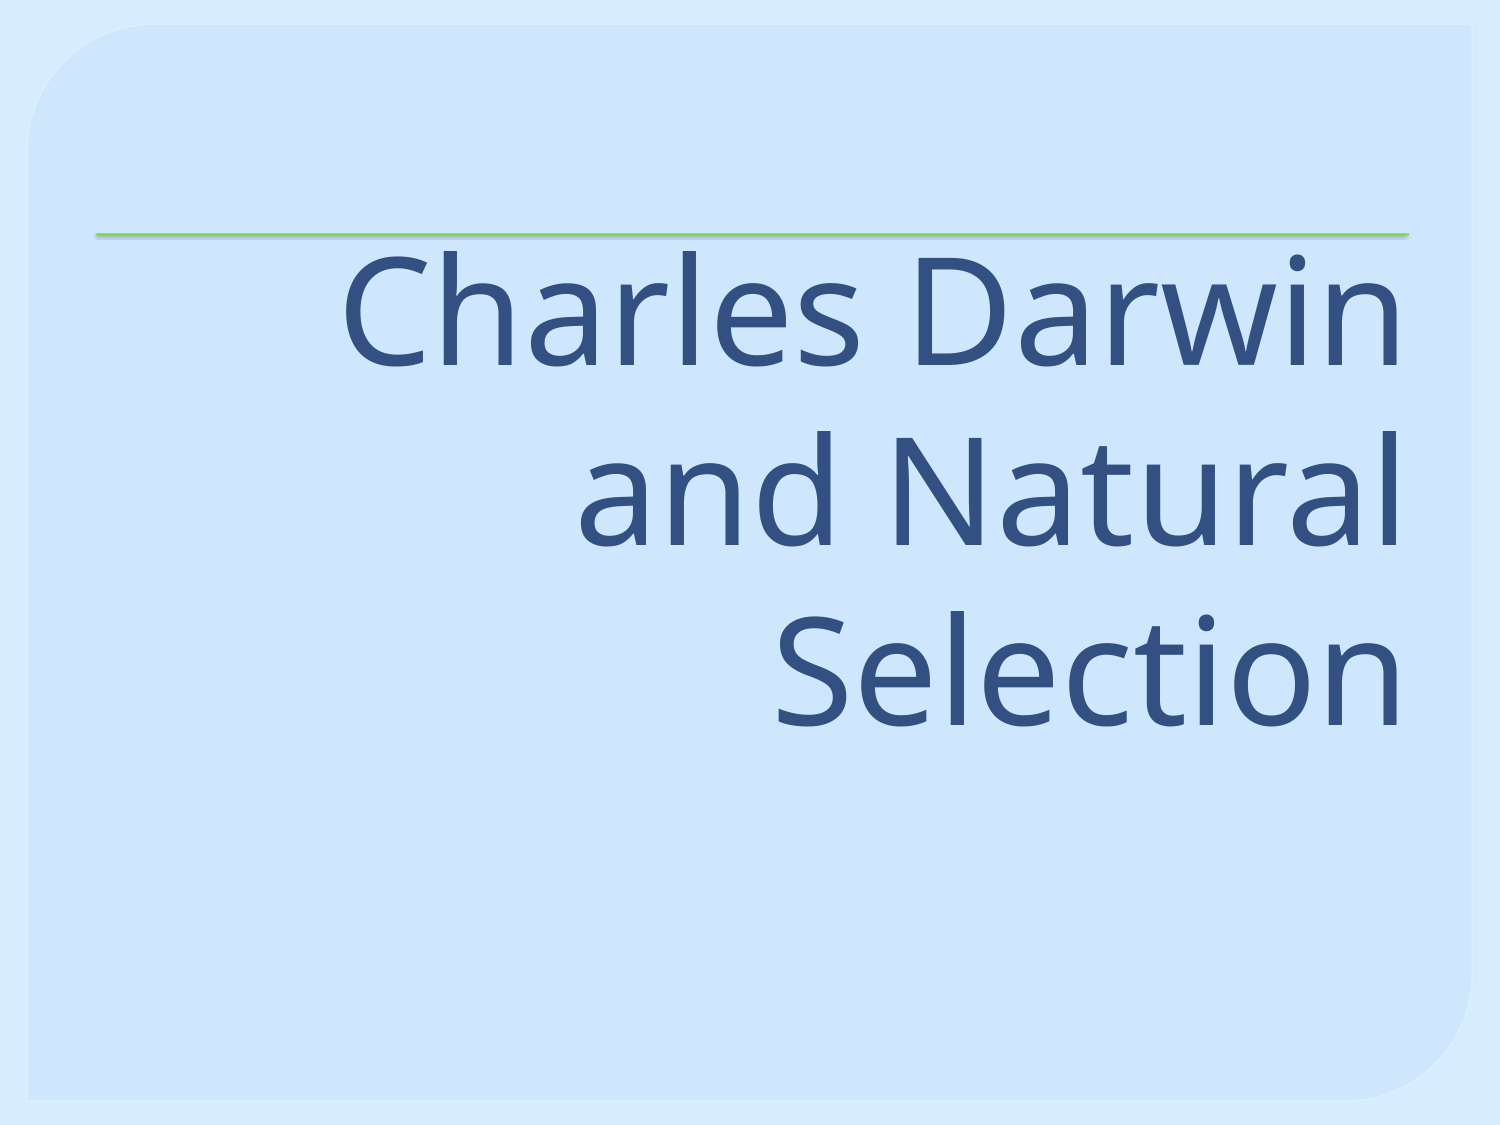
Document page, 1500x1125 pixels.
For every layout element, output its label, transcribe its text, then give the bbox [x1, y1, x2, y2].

title Charles Darwin and Natural Selection [75, 187, 1425, 763]
